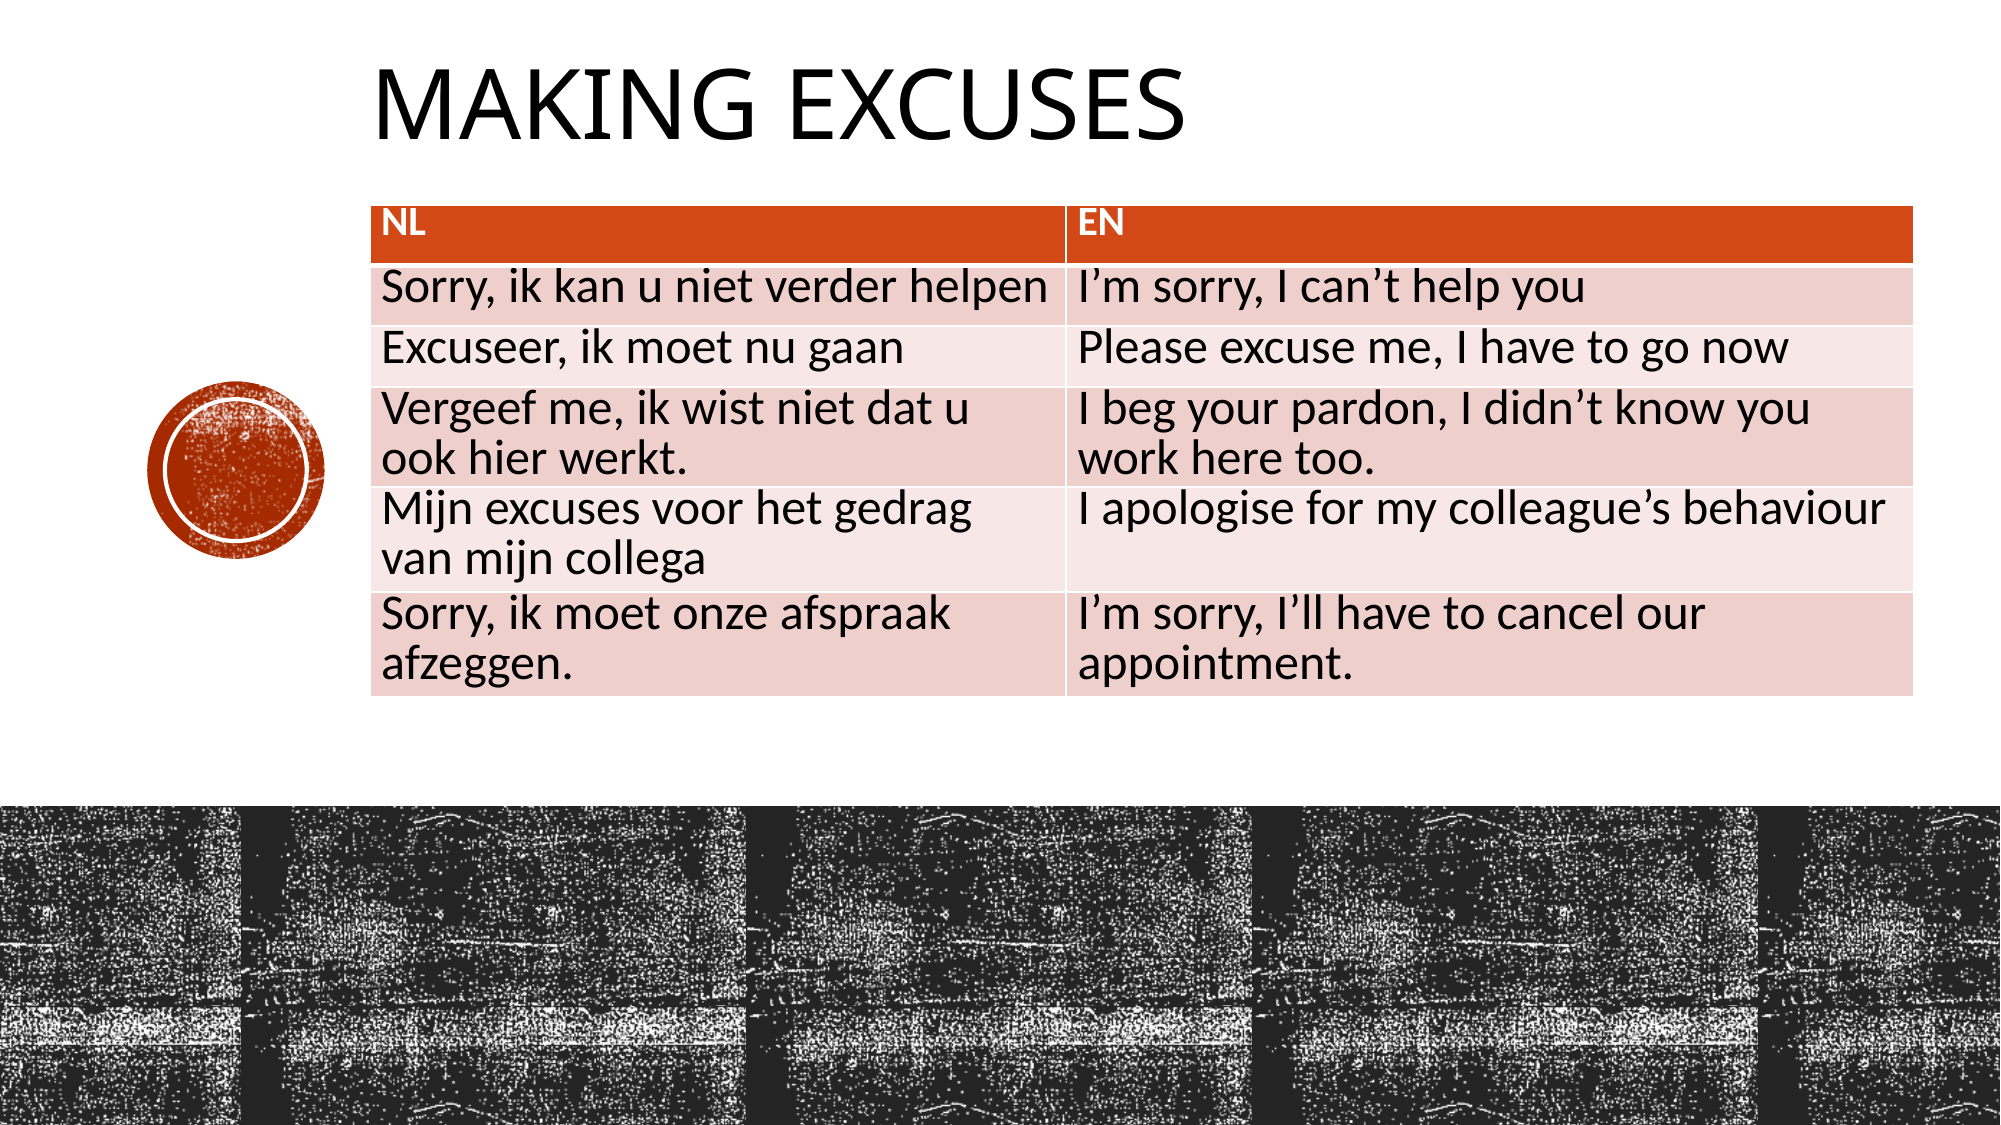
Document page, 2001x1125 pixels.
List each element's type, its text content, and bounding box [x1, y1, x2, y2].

table_cell I beg your pardon, I didn’t know you work here too. [1067, 388, 1913, 486]
table_cell I’m sorry, I can’t help you [1067, 268, 1913, 325]
title Making excuses [355, 56, 1927, 166]
table_cell Vergeef me, ik wist niet dat u ook hier werkt. [371, 388, 1065, 486]
table_cell Mijn excuses voor het gedrag van mijn collega [371, 488, 1065, 591]
table_cell Sorry, ik moet onze afspraak afzeggen. [371, 593, 1065, 696]
table_cell Excuseer, ik moet nu gaan [371, 327, 1065, 386]
list [355, 204, 1841, 733]
table_header NL [371, 206, 1065, 263]
table_cell I’m sorry, I’ll have to cancel our appointment. [1067, 593, 1913, 696]
table_cell Please excuse me, I have to go now [1067, 327, 1913, 386]
table_cell Sorry, ik kan u niet verder helpen [371, 268, 1065, 325]
table_header EN [1067, 206, 1913, 263]
table_cell I apologise for my colleague’s behaviour [1067, 488, 1913, 591]
